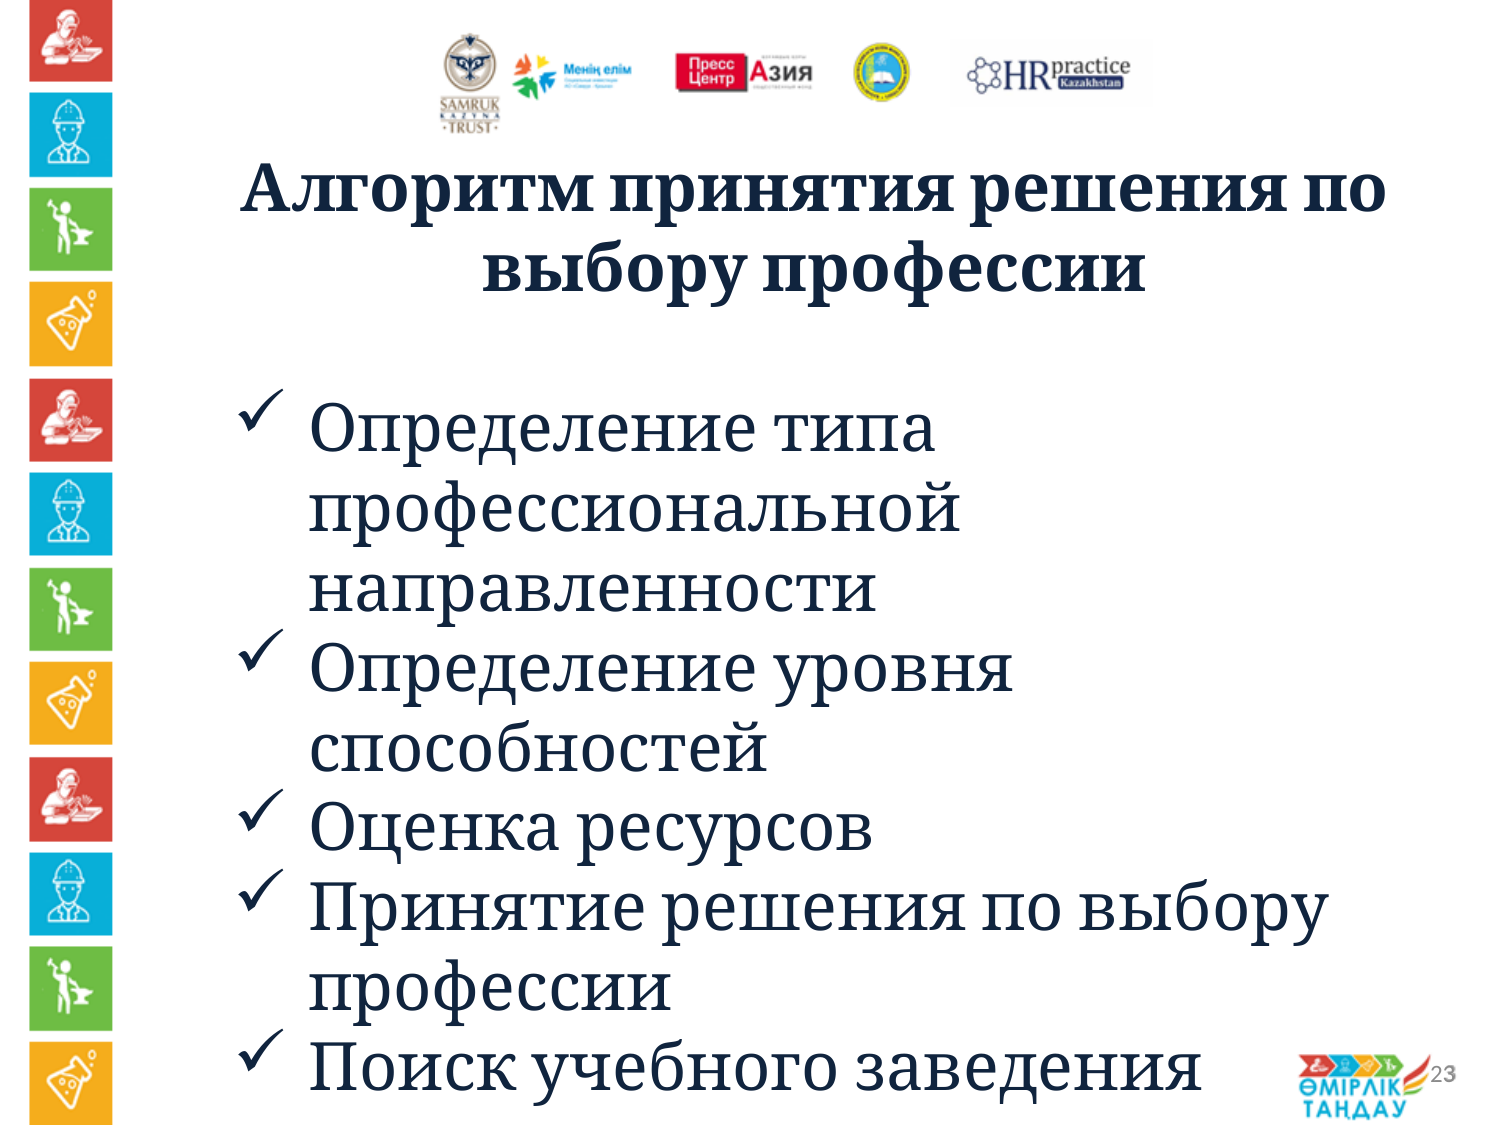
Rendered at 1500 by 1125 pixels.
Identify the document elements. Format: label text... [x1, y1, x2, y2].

picture [0, 0, 1500, 1125]
text_box Алгоритм принятия решения по выбору профессии Определение типа профессиональной направленности Определение уровня способностей Оценка ресурсов Принятие решения по выбору профессии Поиск учебного заведения [218, 137, 1412, 1112]
slide_number 23 [1412, 1042, 1471, 1103]
